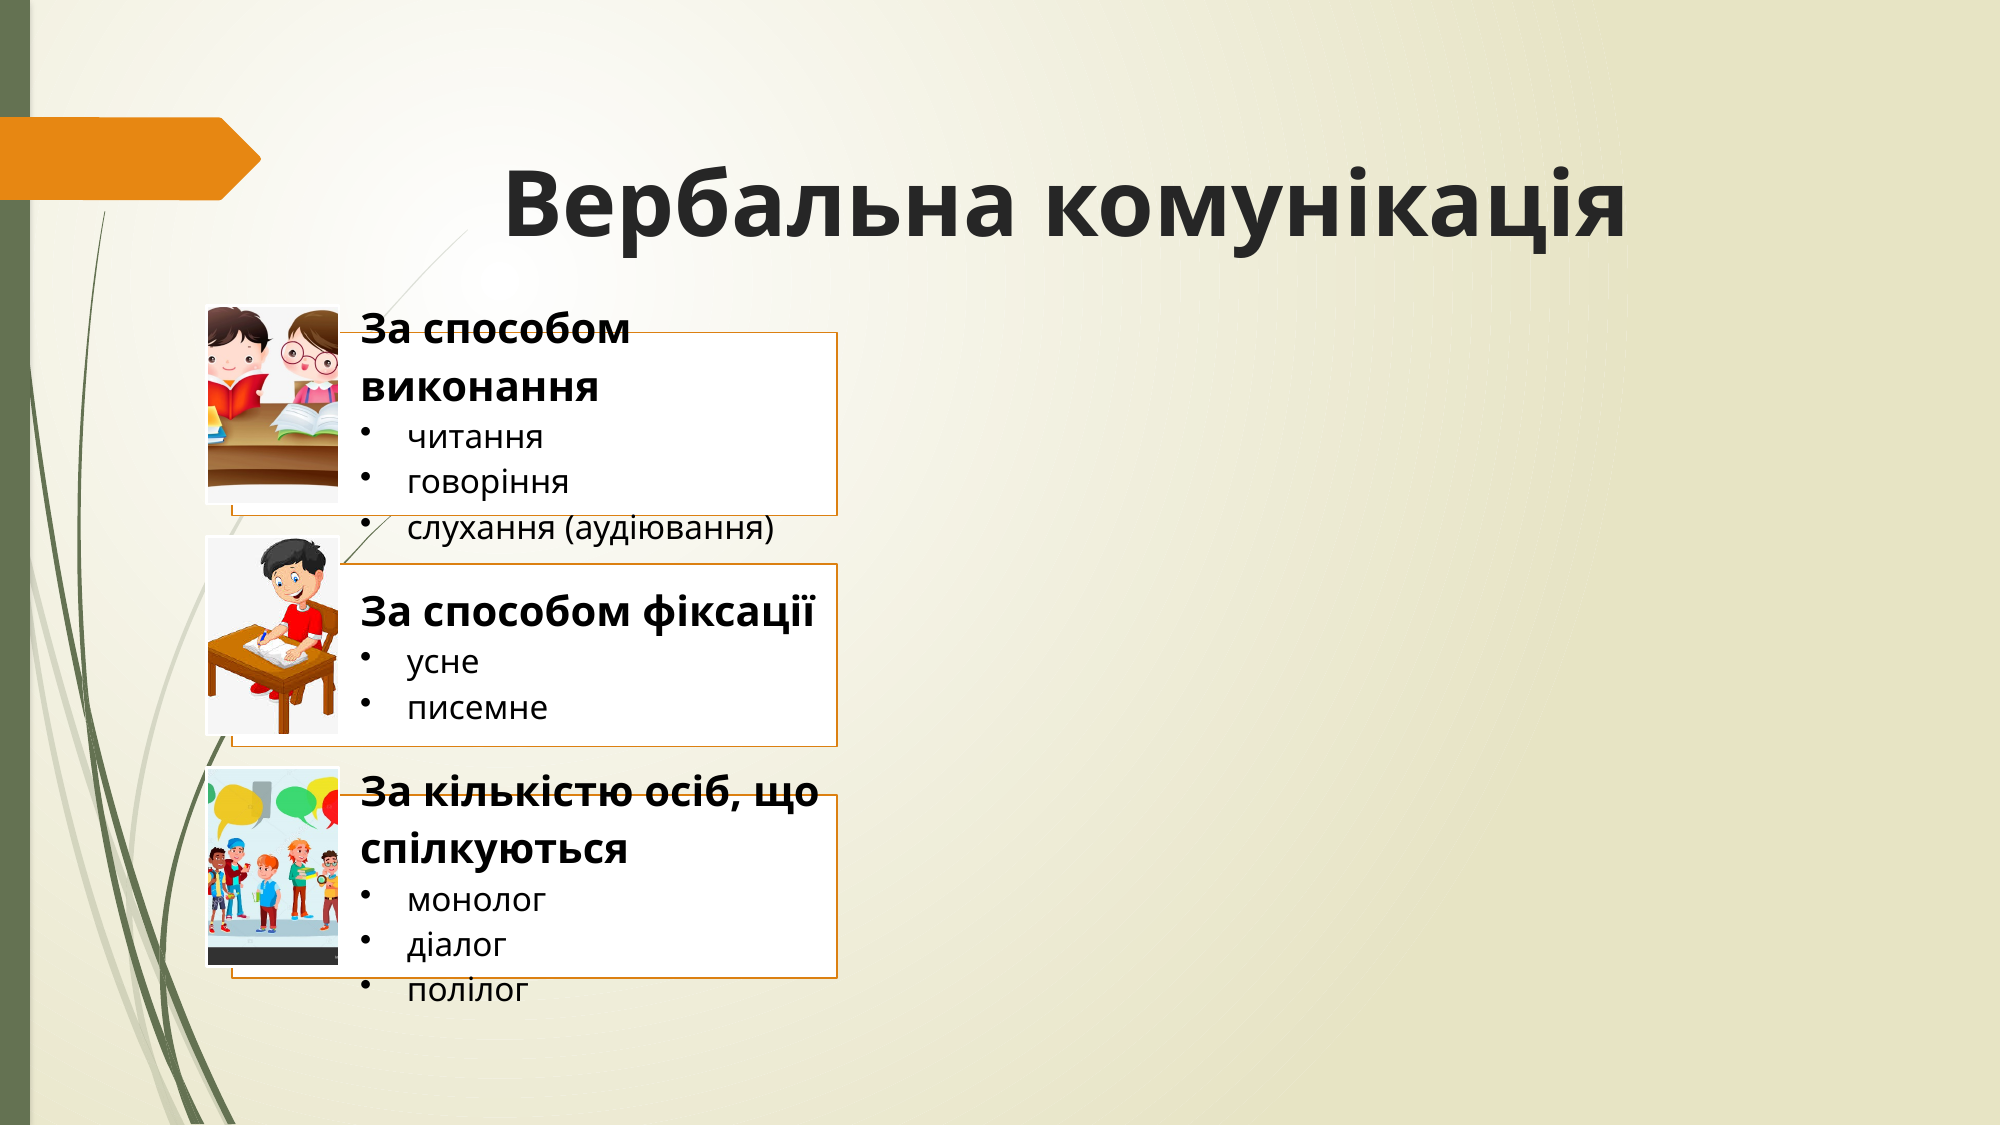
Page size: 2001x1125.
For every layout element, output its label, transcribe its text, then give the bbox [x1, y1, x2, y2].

title Вербальна комунікація [347, 137, 1809, 261]
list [206, 263, 1915, 1021]
